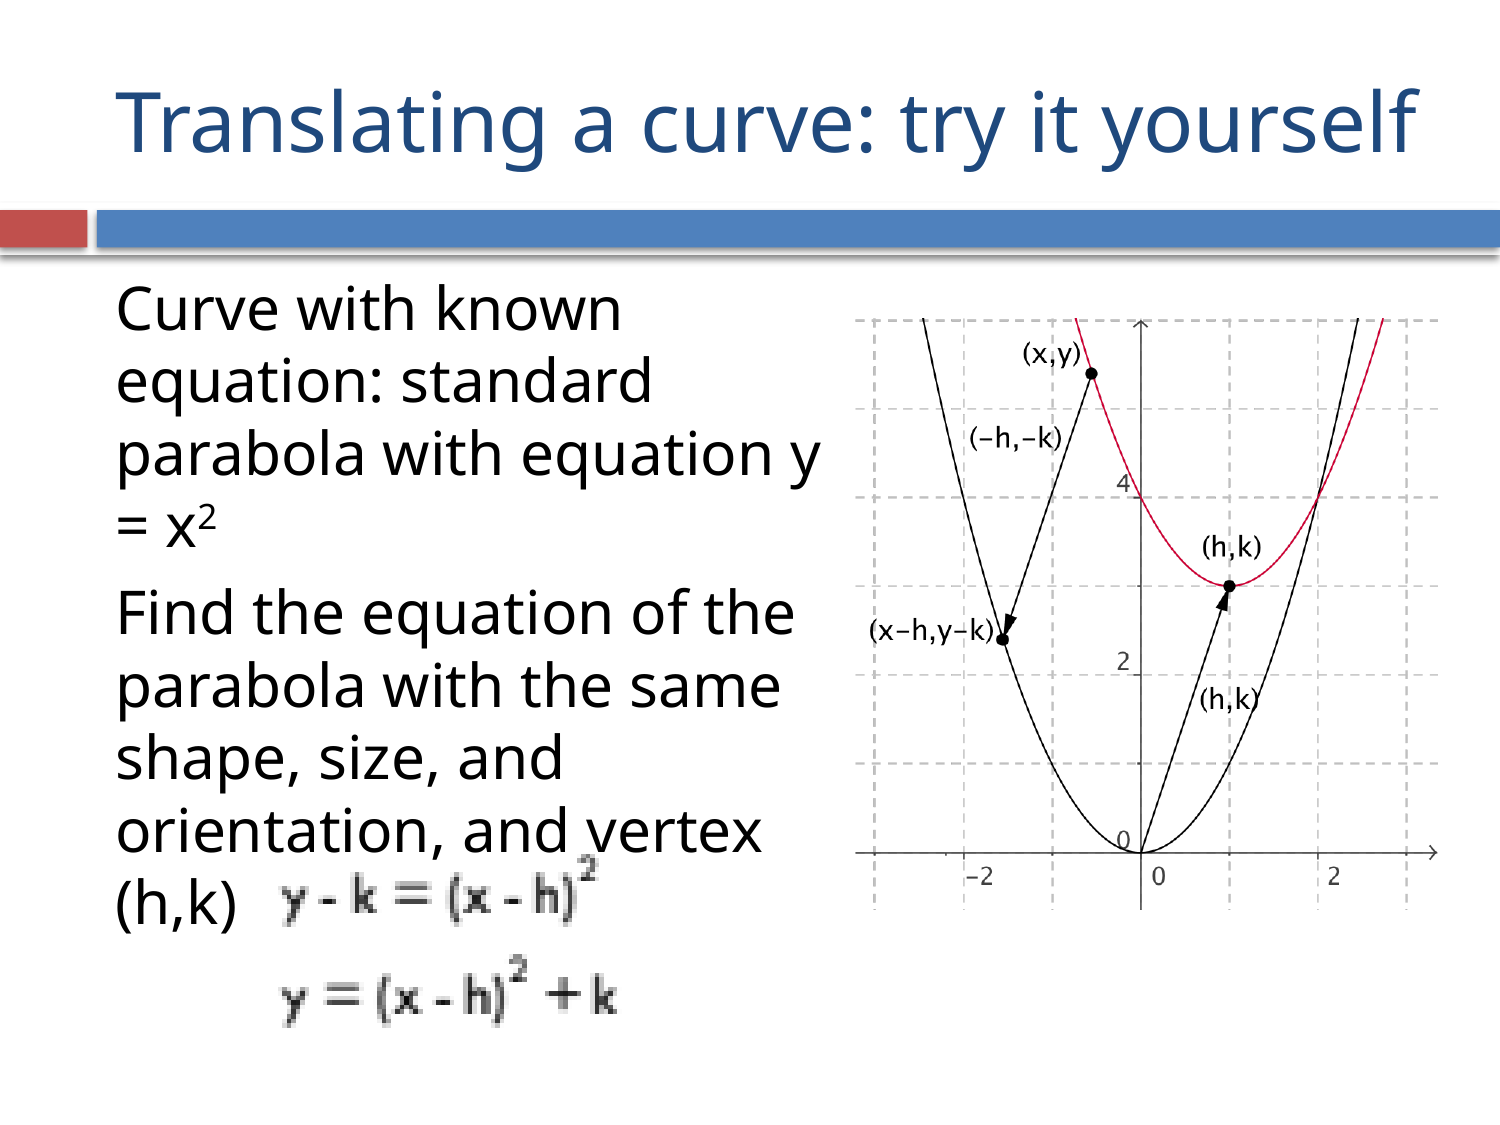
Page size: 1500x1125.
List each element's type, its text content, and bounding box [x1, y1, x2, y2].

list Curve with known equation: standard parabola with equation y = x2 Find the equation of the parabola with the same shape, size, and orientation, and vertex (h,k) [100, 262, 840, 960]
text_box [269, 822, 628, 1034]
picture [854, 318, 1439, 911]
title Translating a curve: try it yourself [100, 37, 1438, 200]
